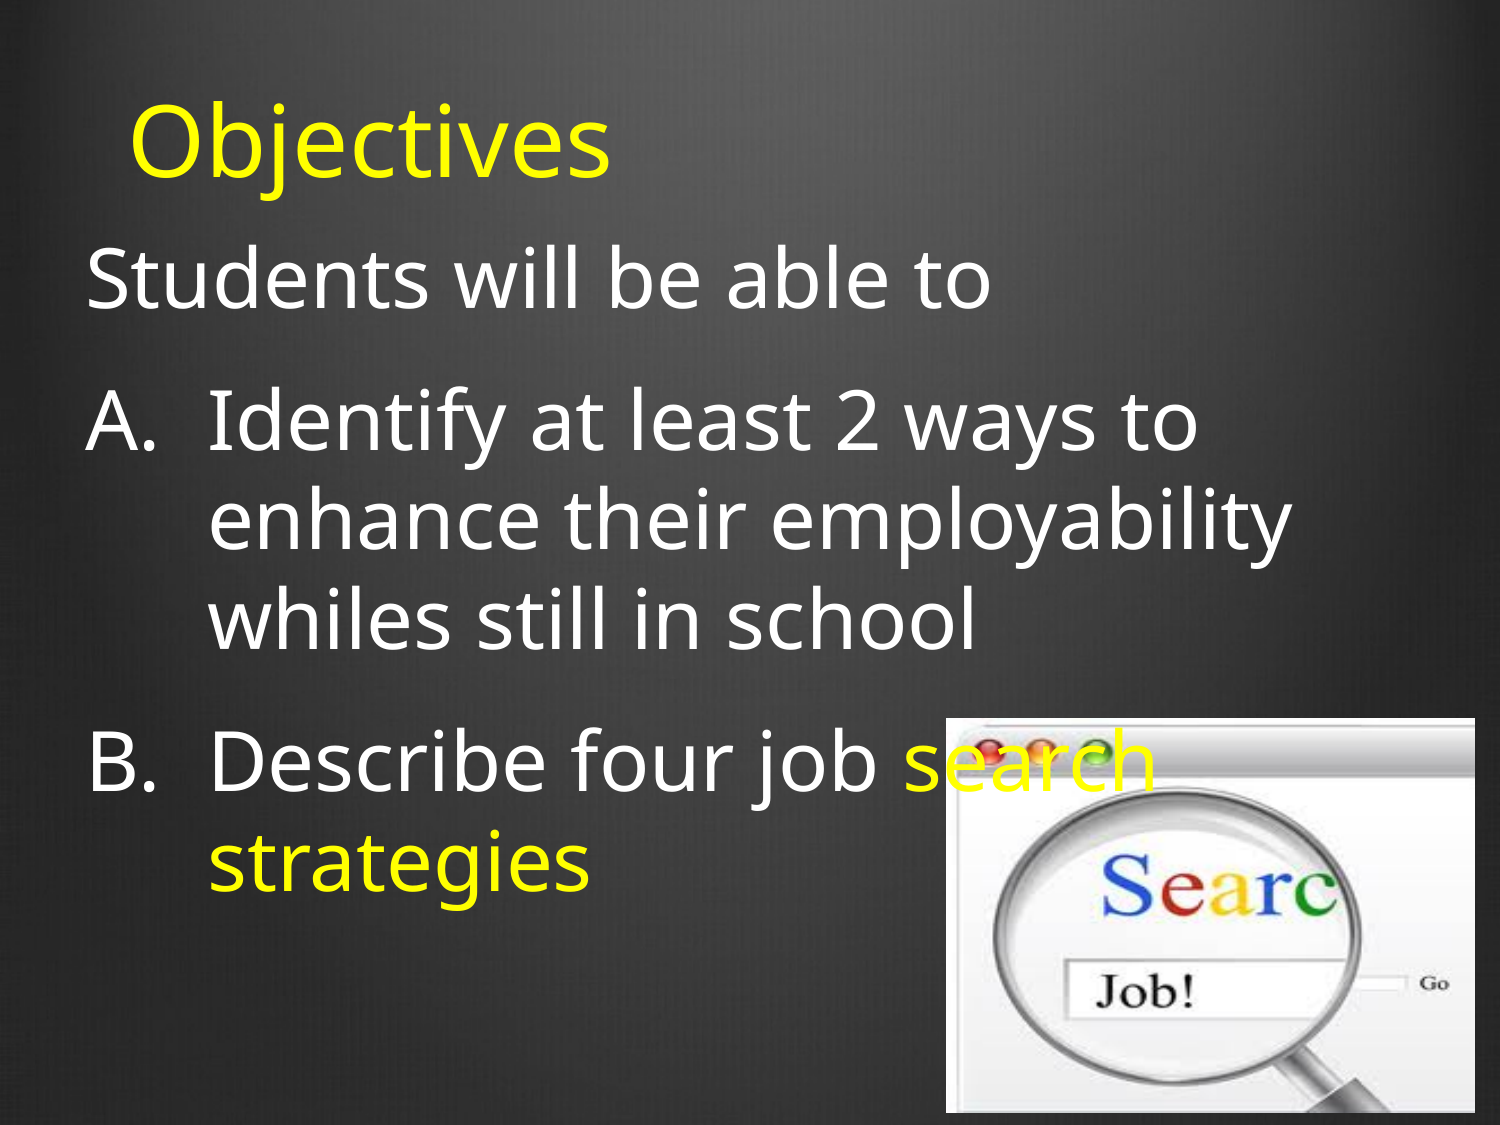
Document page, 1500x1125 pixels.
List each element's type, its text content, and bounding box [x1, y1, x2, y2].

list Students will be able to Identify at least 2 ways to enhance their employability whiles still in school Describe four job search strategies [70, 217, 1441, 916]
picture [946, 718, 1475, 1113]
title Objectives [112, 19, 1388, 217]
